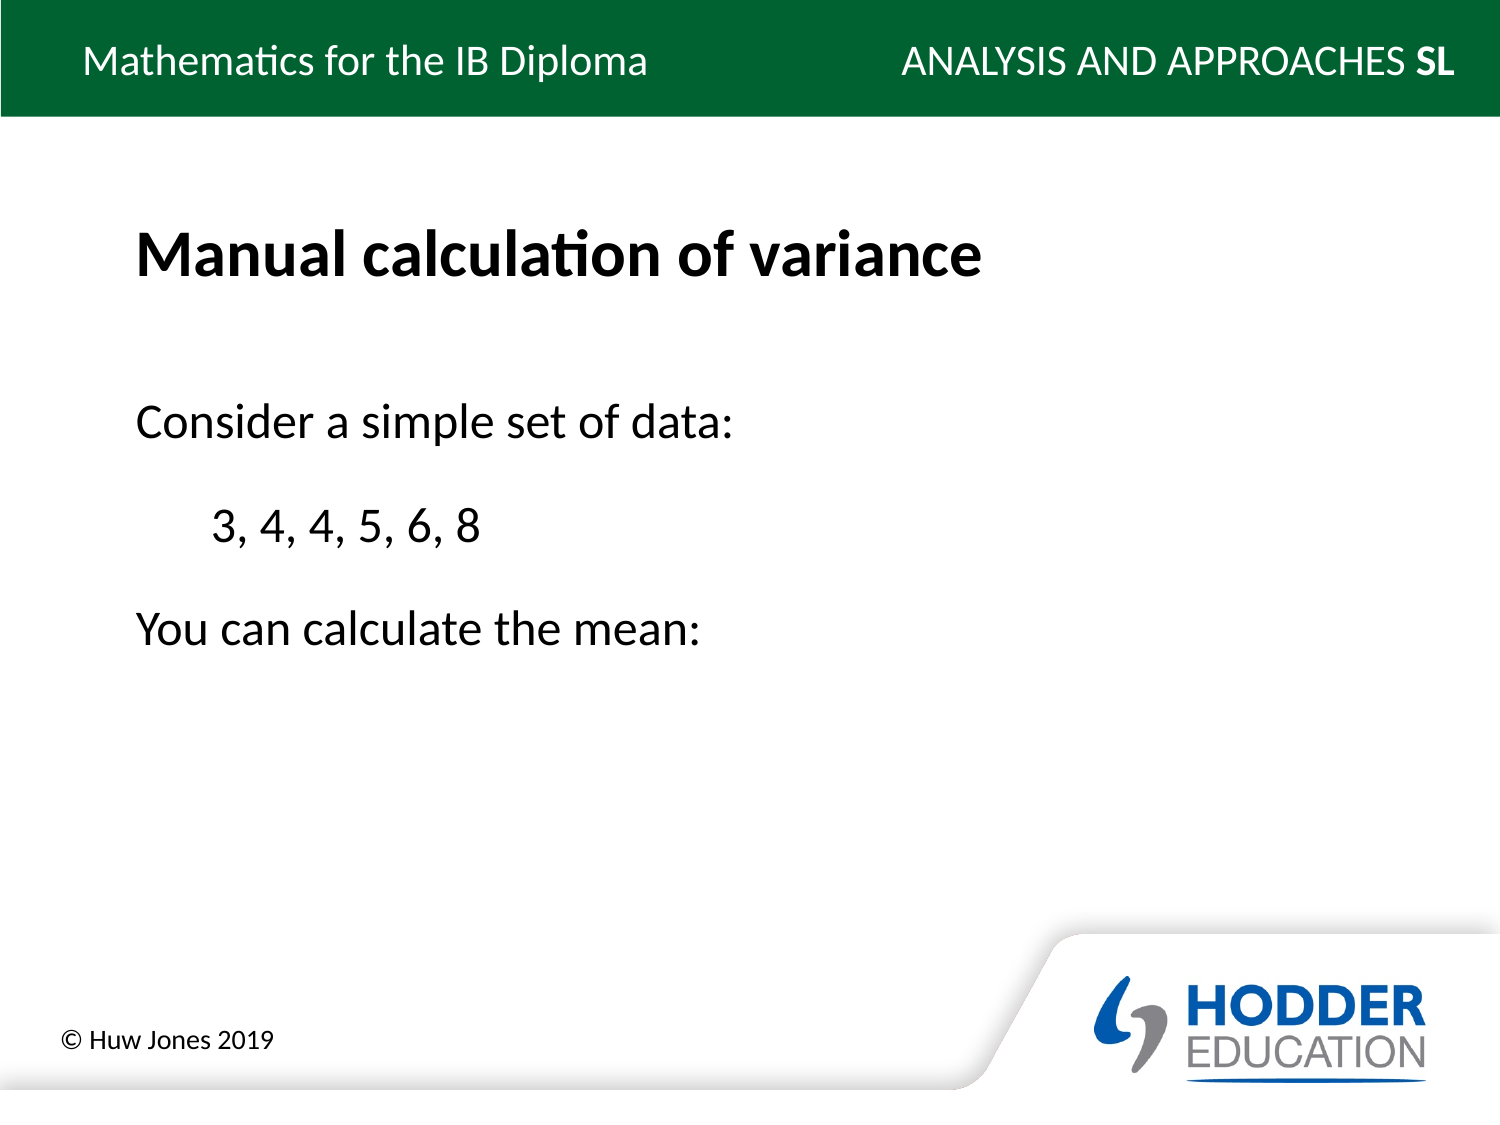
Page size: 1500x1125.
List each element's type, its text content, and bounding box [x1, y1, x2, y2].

text_box Mathematics for the IB Diploma ANALYSIS AND APPROACHES SL [0, 0, 1500, 118]
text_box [0, 898, 1500, 1125]
text_box Manual calculation of variance [135, 209, 1260, 290]
